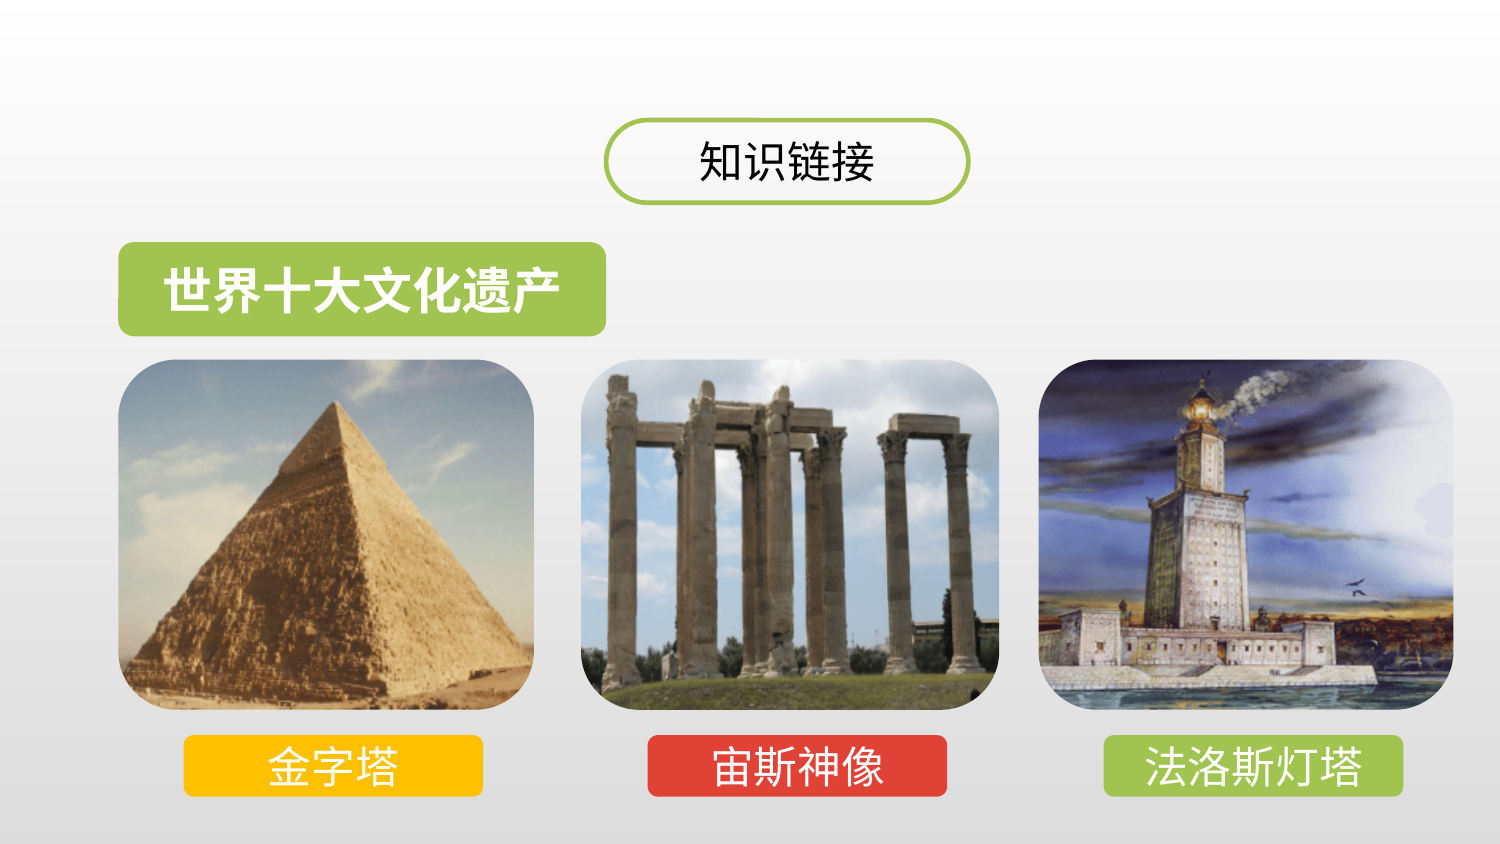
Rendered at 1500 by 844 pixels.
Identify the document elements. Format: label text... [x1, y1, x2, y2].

text_box 宙斯神像 [647, 734, 948, 798]
text_box 知识链接 [605, 119, 970, 204]
picture [1038, 359, 1454, 710]
text_box 金字塔 [183, 734, 484, 798]
text_box 法洛斯灯塔 [1102, 733, 1405, 799]
picture [118, 359, 534, 710]
picture [580, 359, 1000, 710]
text_box 世界十大文化遗产 [117, 241, 607, 337]
